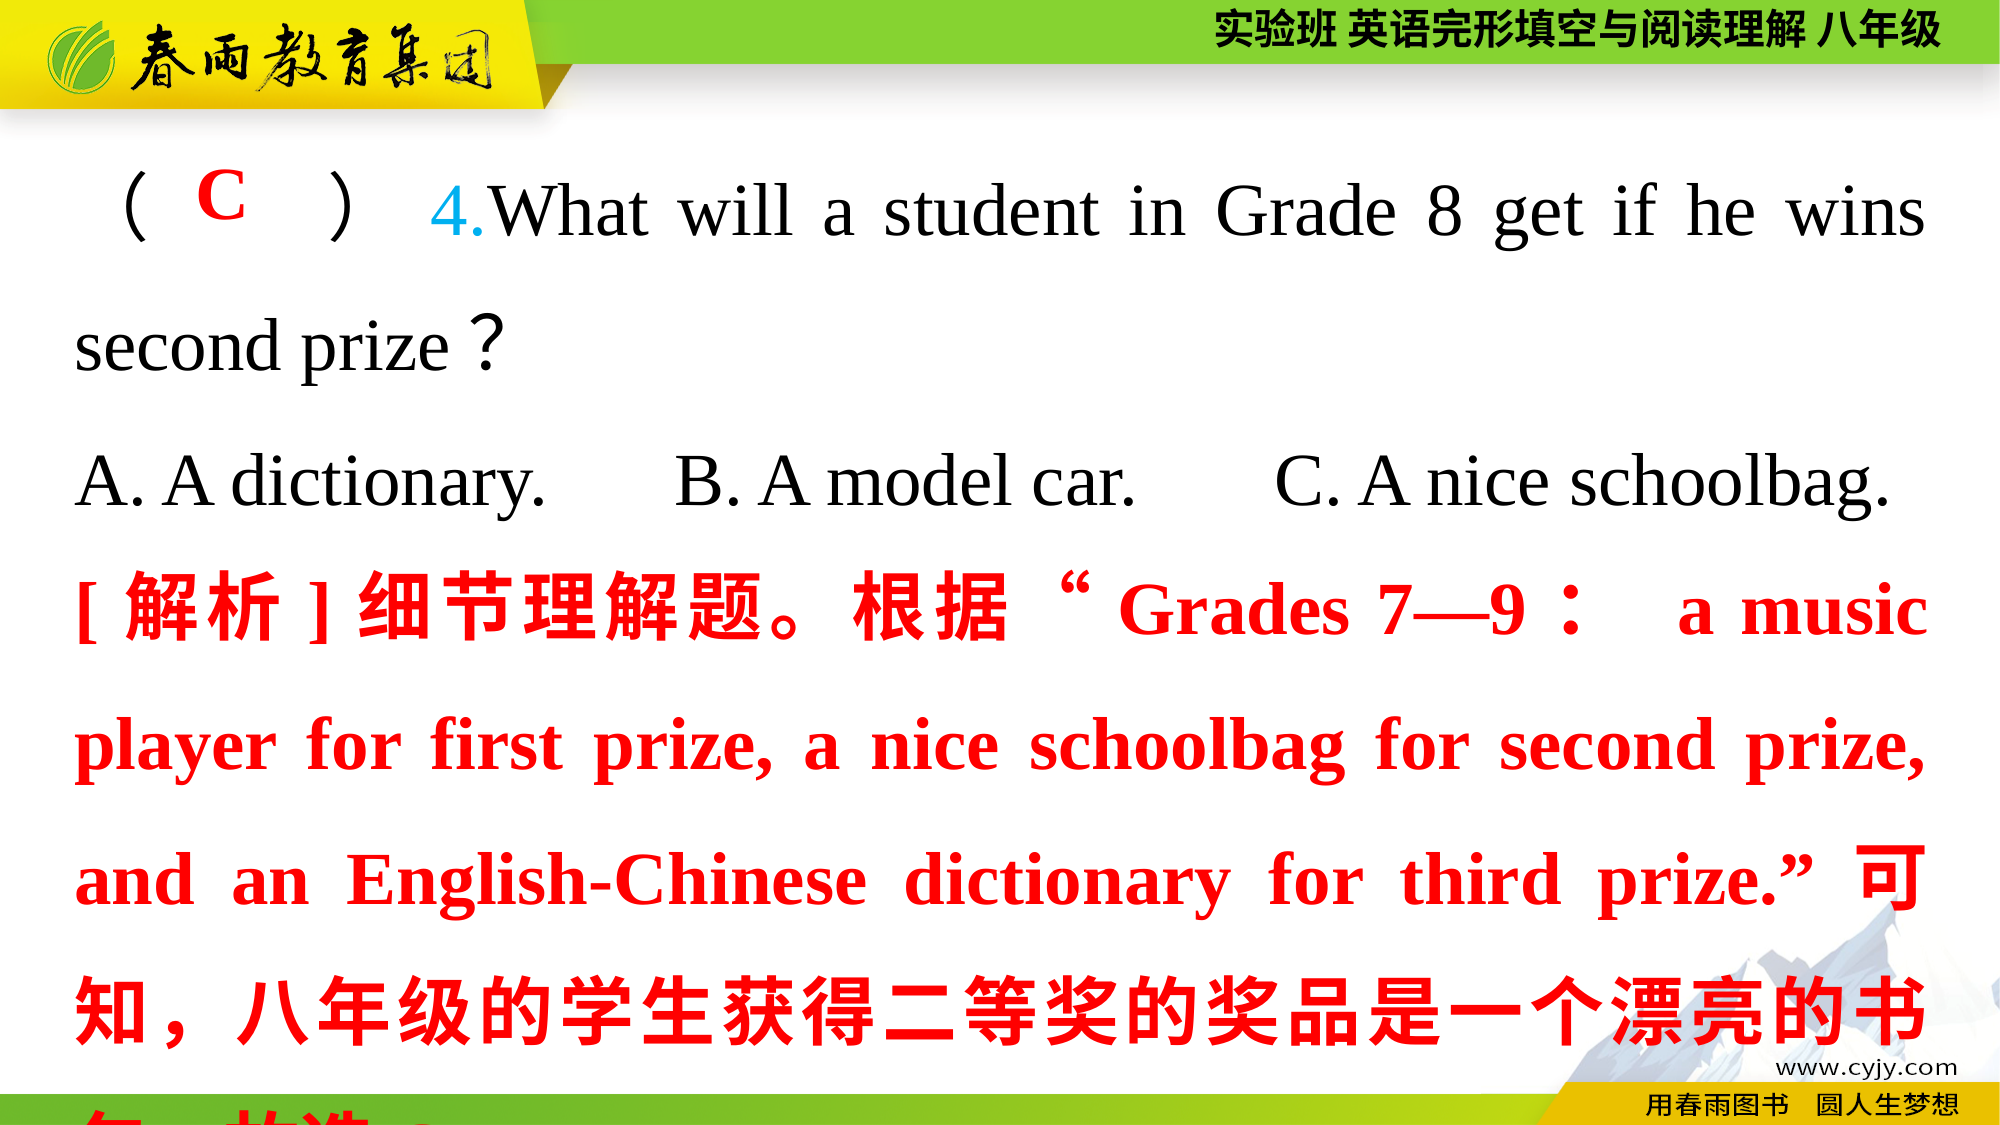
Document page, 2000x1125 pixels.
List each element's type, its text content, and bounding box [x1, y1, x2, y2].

text_box [解析]细节理解题。根据“Grades 7—9： a music player for first prize, a nice schoolbag for second prize, and an English-Chinese dictionary for third prize.”可知，八年级的学生获得二等奖的奖品是一个漂亮的书包。故选C。 [59, 507, 1944, 1125]
list （ ）4.What will a student in Grade 8 get if he wins second prize？ A. A dictionary. B. A model car. C. A nice schoolbag. [59, 107, 1944, 507]
picture [0, 0, 2000, 1125]
text_box C [180, 137, 265, 243]
